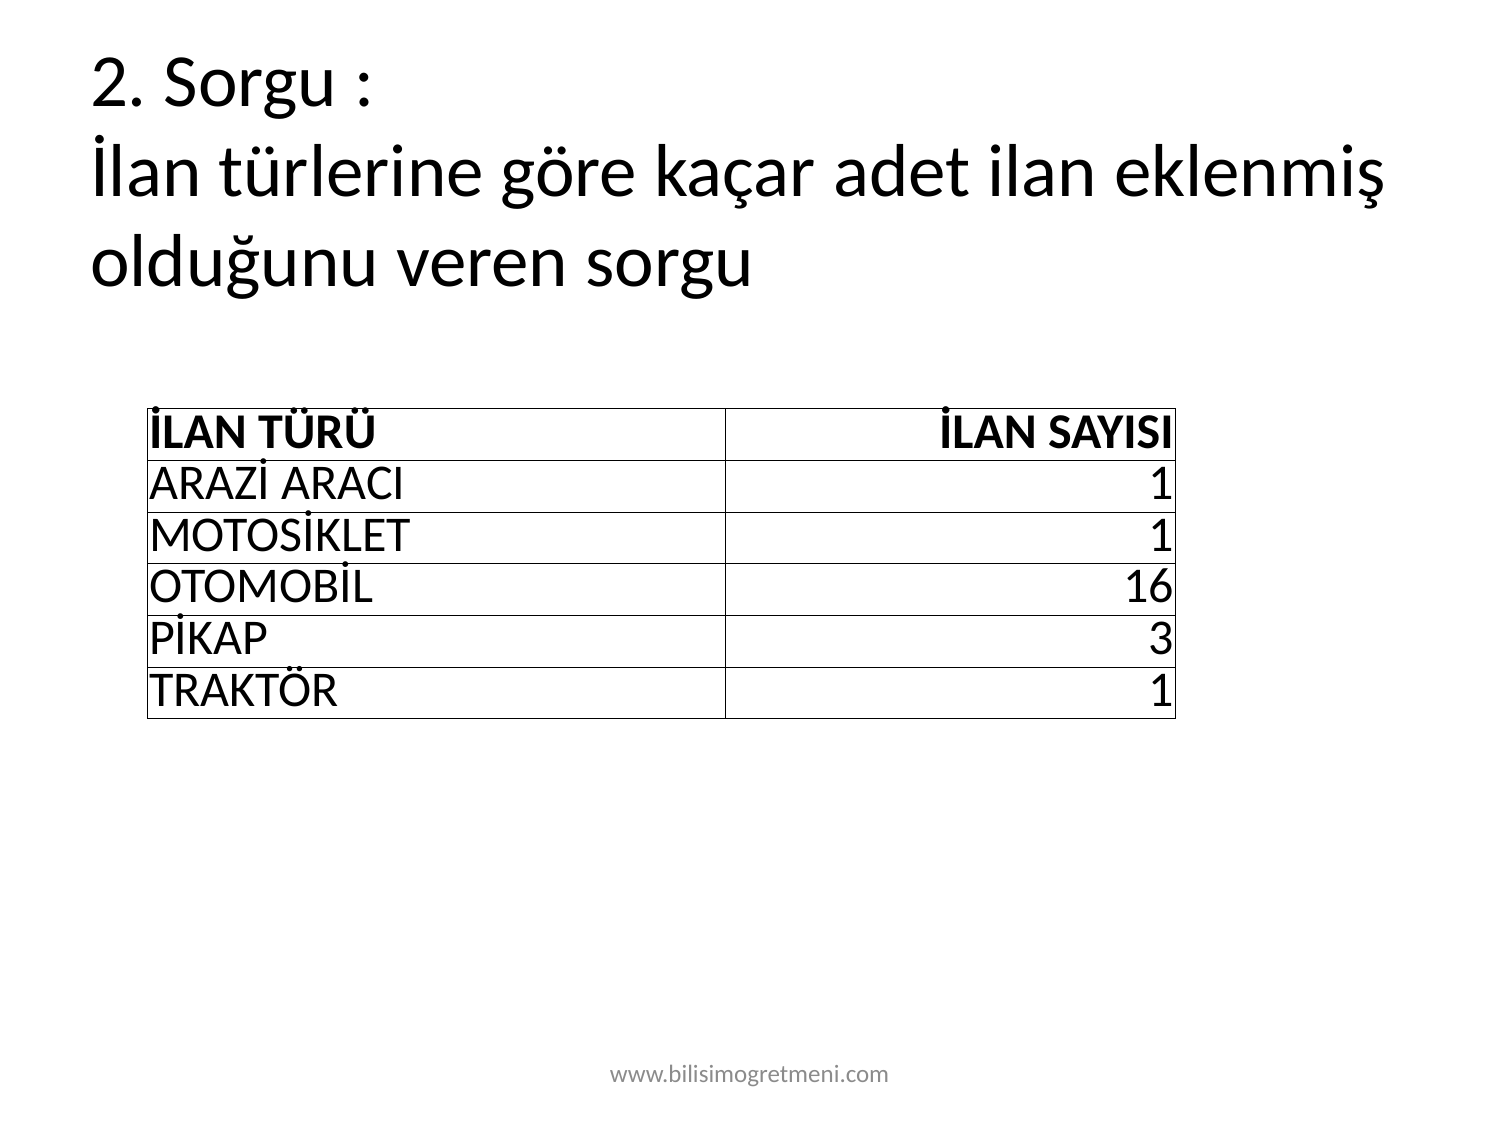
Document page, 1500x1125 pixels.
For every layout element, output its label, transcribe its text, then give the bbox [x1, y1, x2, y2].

table_cell TRAKTÖR [148, 668, 725, 718]
table_cell 1 [726, 513, 1175, 563]
table_cell MOTOSİKLET [148, 513, 725, 563]
table_cell PİKAP [148, 616, 725, 667]
table_cell 3 [726, 616, 1175, 667]
table_cell ARAZİ ARACI [148, 461, 725, 512]
table_cell OTOMOBİL [148, 564, 725, 615]
title 2. Sorgu : İlan türlerine göre kaçar adet ilan eklenmiş olduğunu veren sorgu [75, 6, 1425, 327]
table_header İLAN TÜRÜ [148, 409, 725, 460]
footer www.bilisimogretmeni.com [512, 1042, 988, 1103]
table_header İLAN SAYISI [726, 409, 1175, 460]
table_cell 1 [726, 461, 1175, 512]
table_cell 1 [726, 668, 1175, 718]
table_cell 16 [726, 564, 1175, 615]
